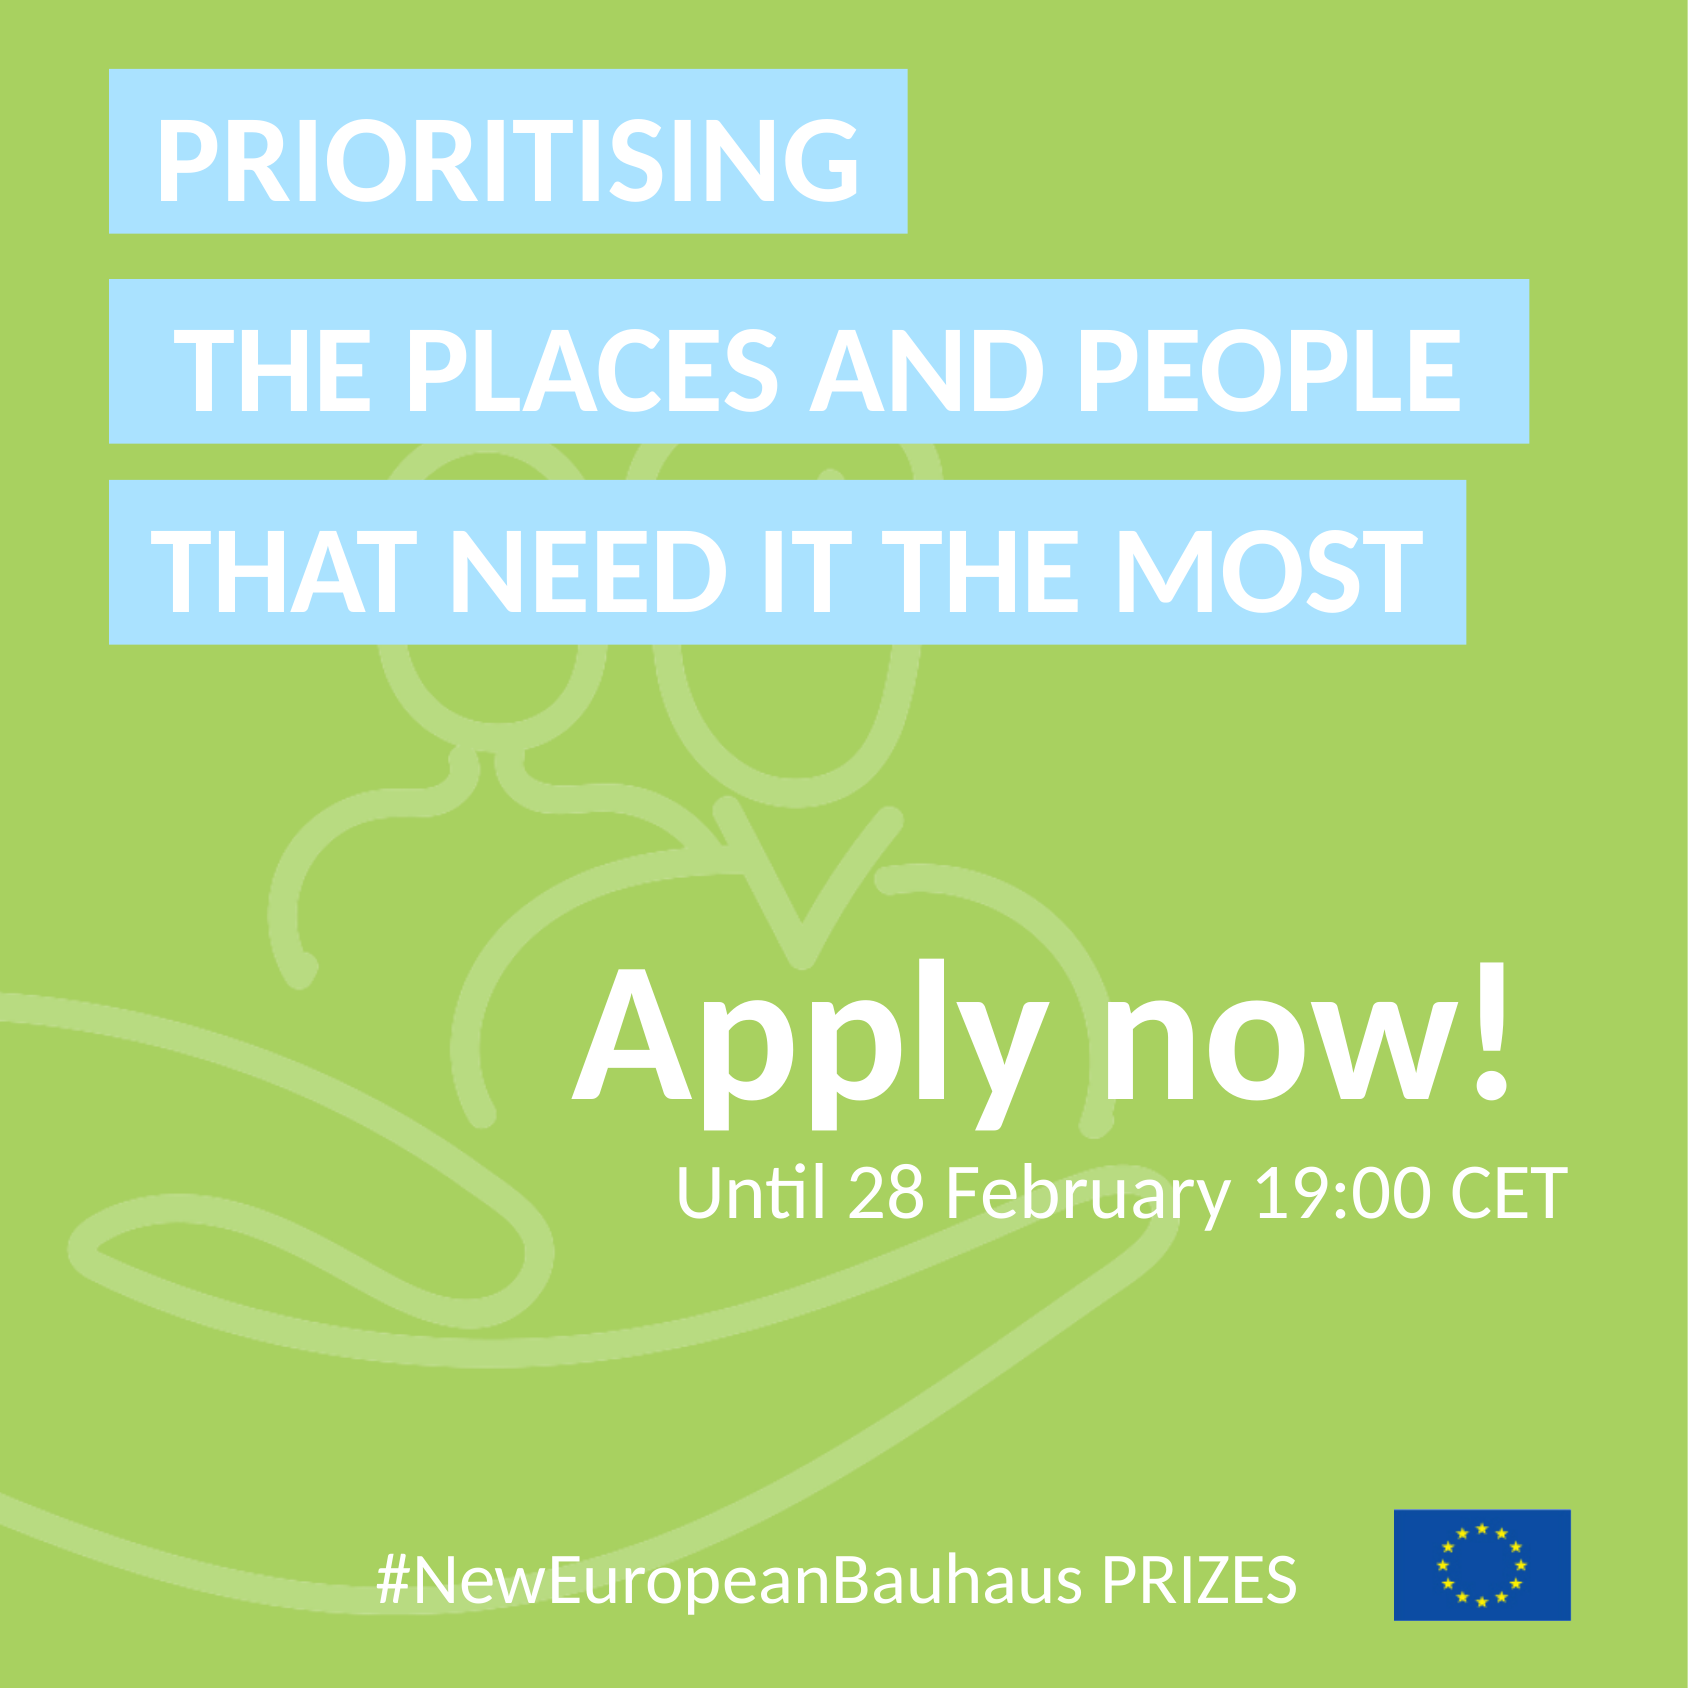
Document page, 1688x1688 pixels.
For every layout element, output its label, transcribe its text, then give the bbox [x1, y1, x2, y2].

text_box THAT NEED IT THE MOST [109, 479, 1467, 645]
picture [0, 0, 1688, 1688]
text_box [360, 1509, 1572, 1627]
text_box PRIORITISING [109, 68, 908, 234]
text_box Apply now! Until 28 February 19:00 CET [163, 878, 1587, 1256]
text_box THE PLACES AND PEOPLE [109, 279, 1530, 444]
